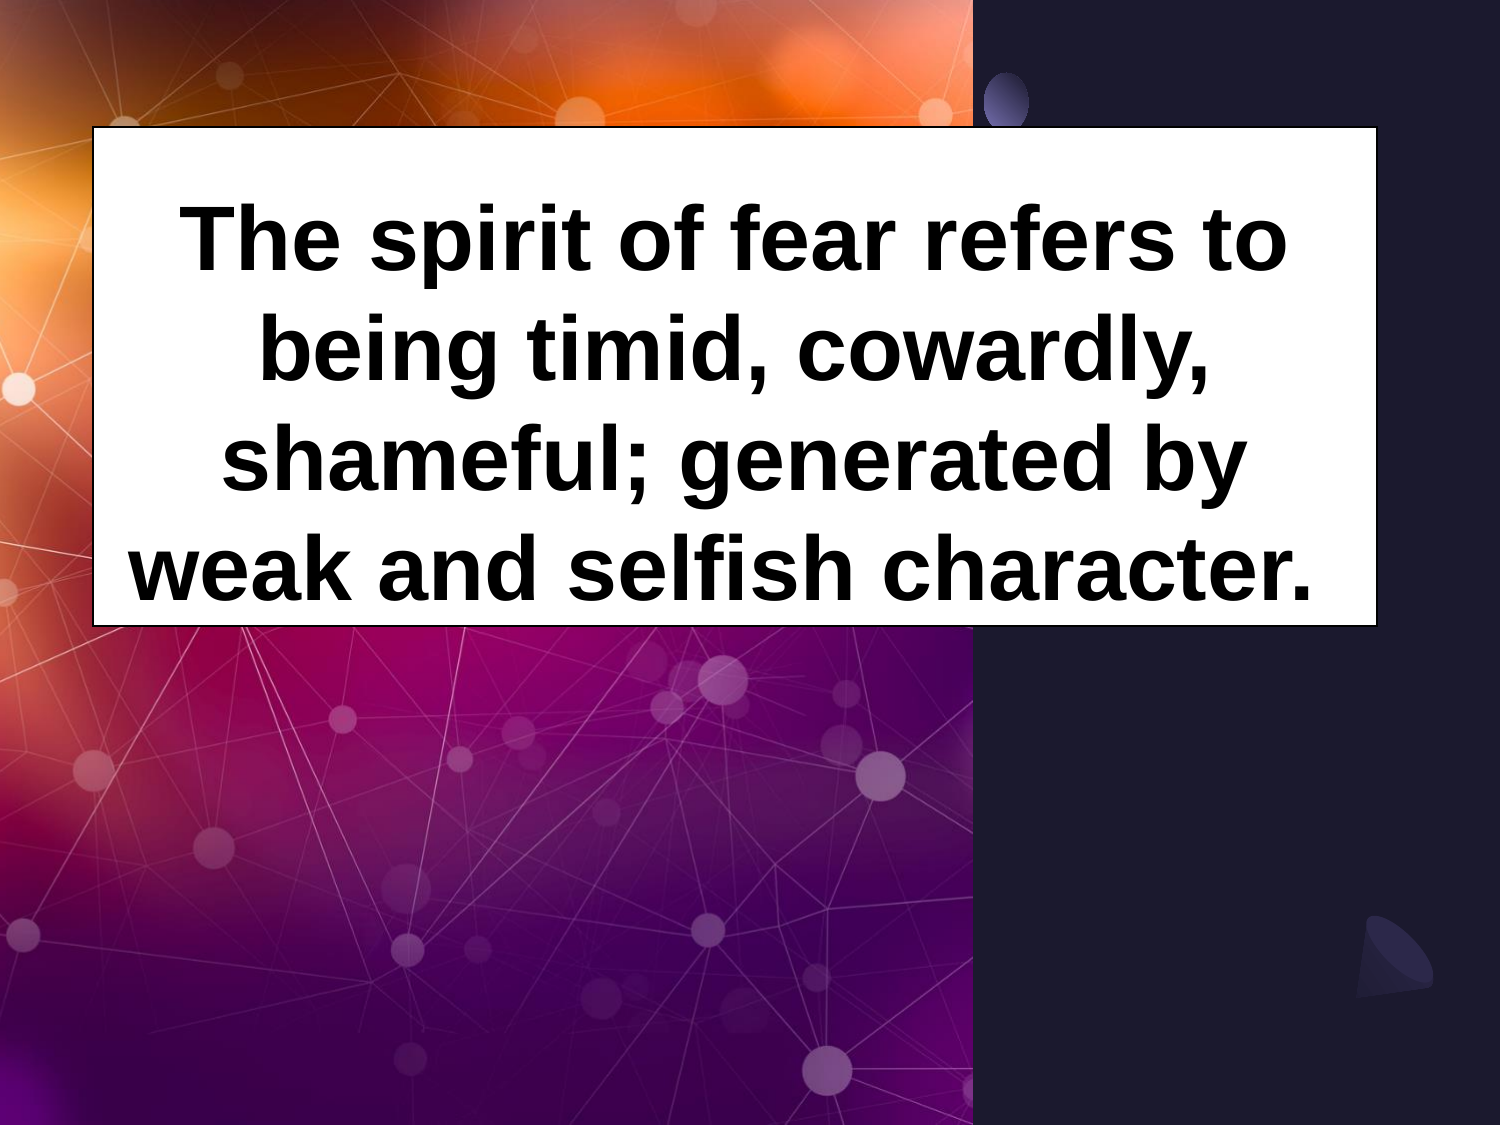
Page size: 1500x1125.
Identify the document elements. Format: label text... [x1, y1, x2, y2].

text_box The spirit of fear refers to being timid, cowardly, shameful; generated by weak and selfish character. [973, 126, 1378, 627]
picture [0, 0, 973, 1125]
